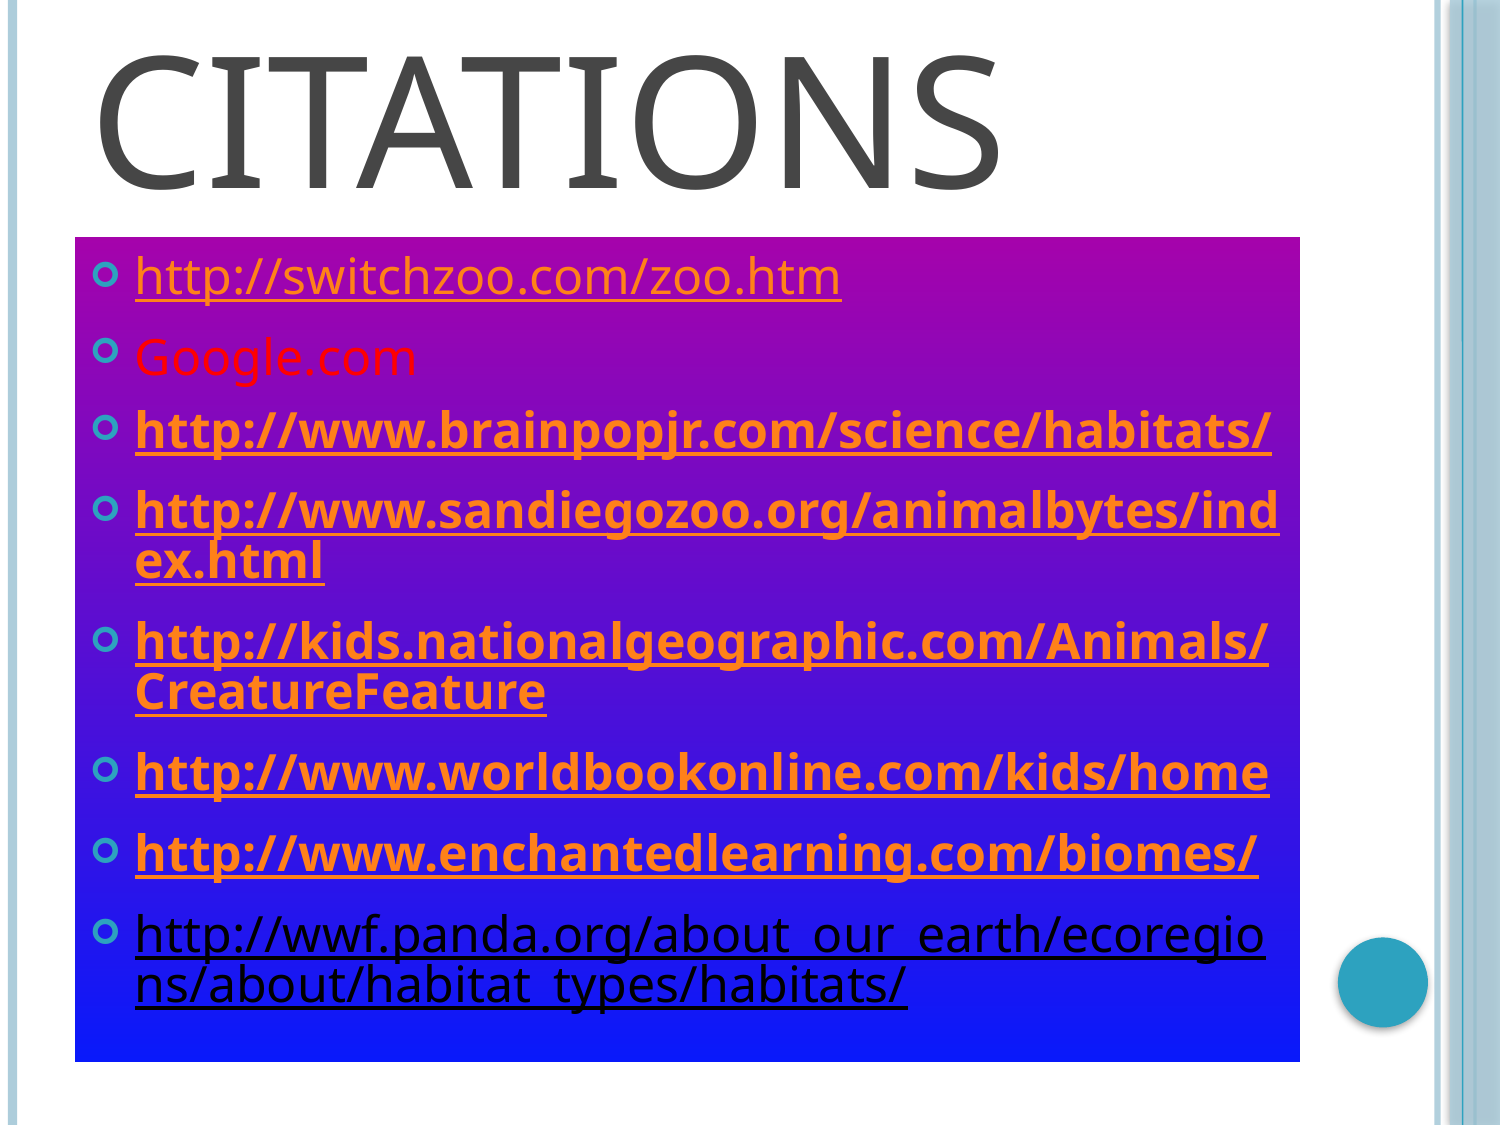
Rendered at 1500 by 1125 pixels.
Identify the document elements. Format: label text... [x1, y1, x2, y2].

list http://switchzoo.com/zoo.htm Google.com http://www.brainpopjr.com/science/habitats/ http://www.sandiegozoo.org/animalbytes/index.html http://kids.nationalgeographic.com/Animals/CreatureFeature http://www.worldbookonline.com/kids/home http://www.enchantedlearning.com/biomes/ http://wwf.panda.org/about_our_earth/ecoregions/about/habitat_types/habitats/ [75, 237, 1300, 1062]
title Citations [75, 45, 1300, 233]
